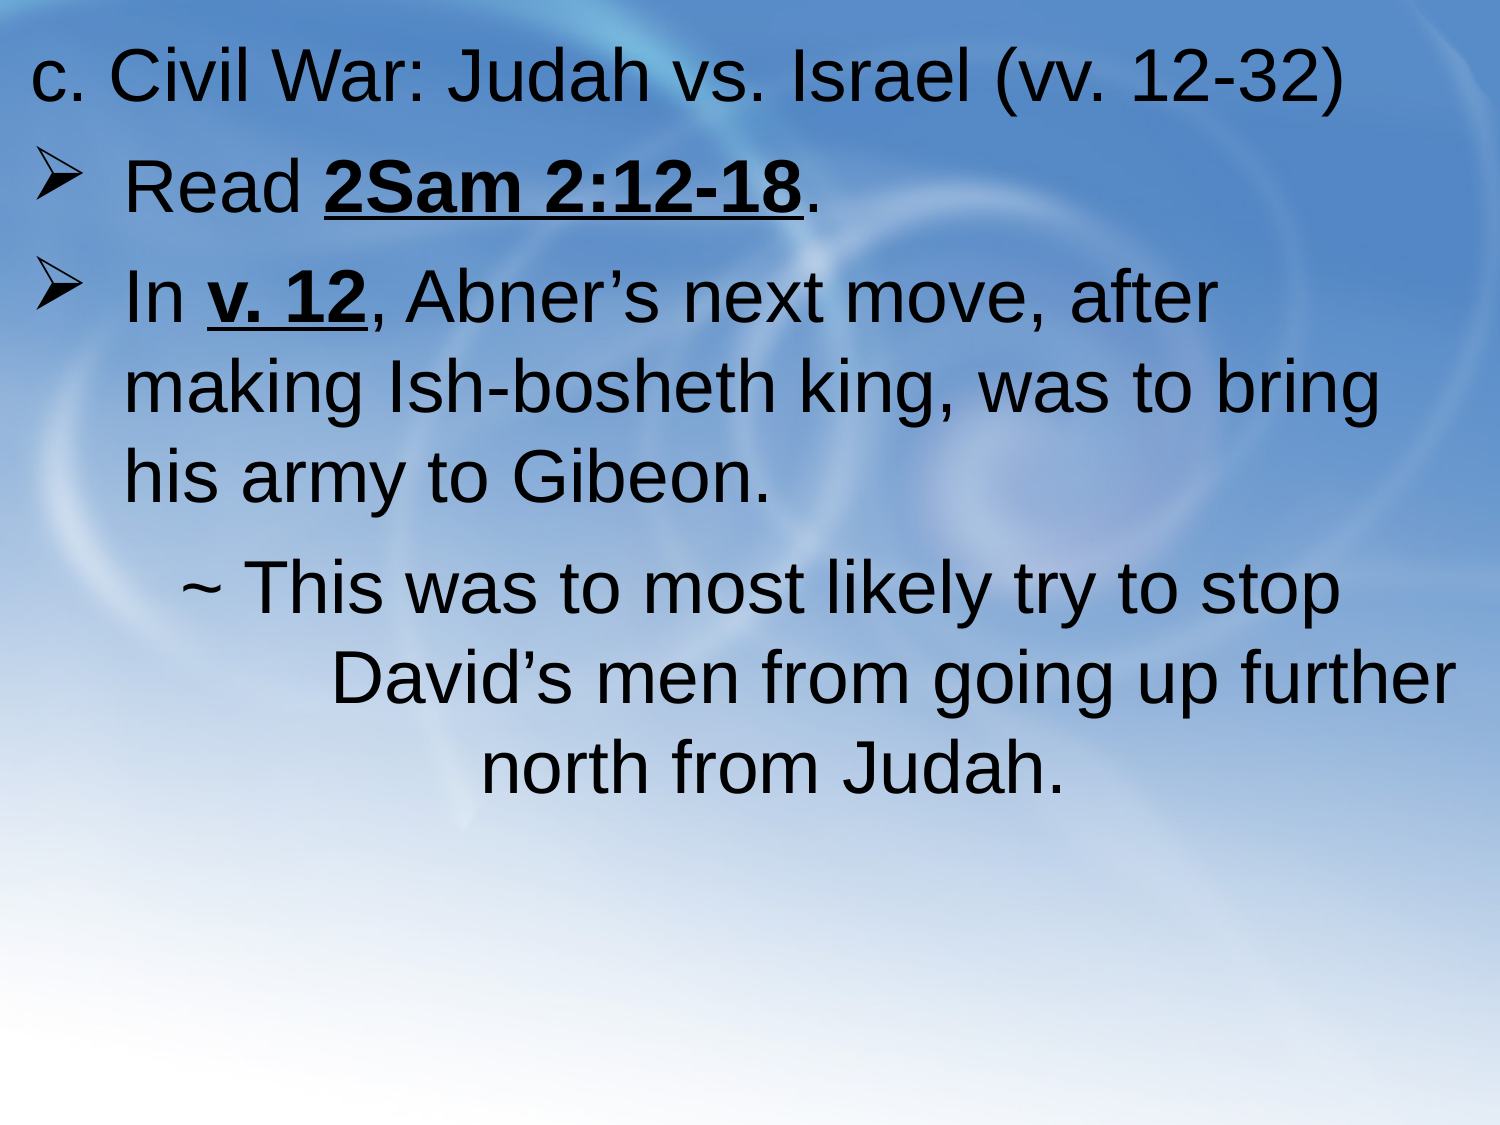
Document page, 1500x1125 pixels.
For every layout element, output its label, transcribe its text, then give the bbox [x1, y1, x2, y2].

picture [0, 0, 1500, 1125]
subtitle c. Civil War: Judah vs. Israel (vv. 12-32) Read 2Sam 2:12-18. In v. 12, Abner’s next move, after making Ish-bosheth king, was to bring his army to Gibeon. ~ This was to most likely try to stop David’s men from going up further north from Judah. [15, 18, 1482, 1107]
